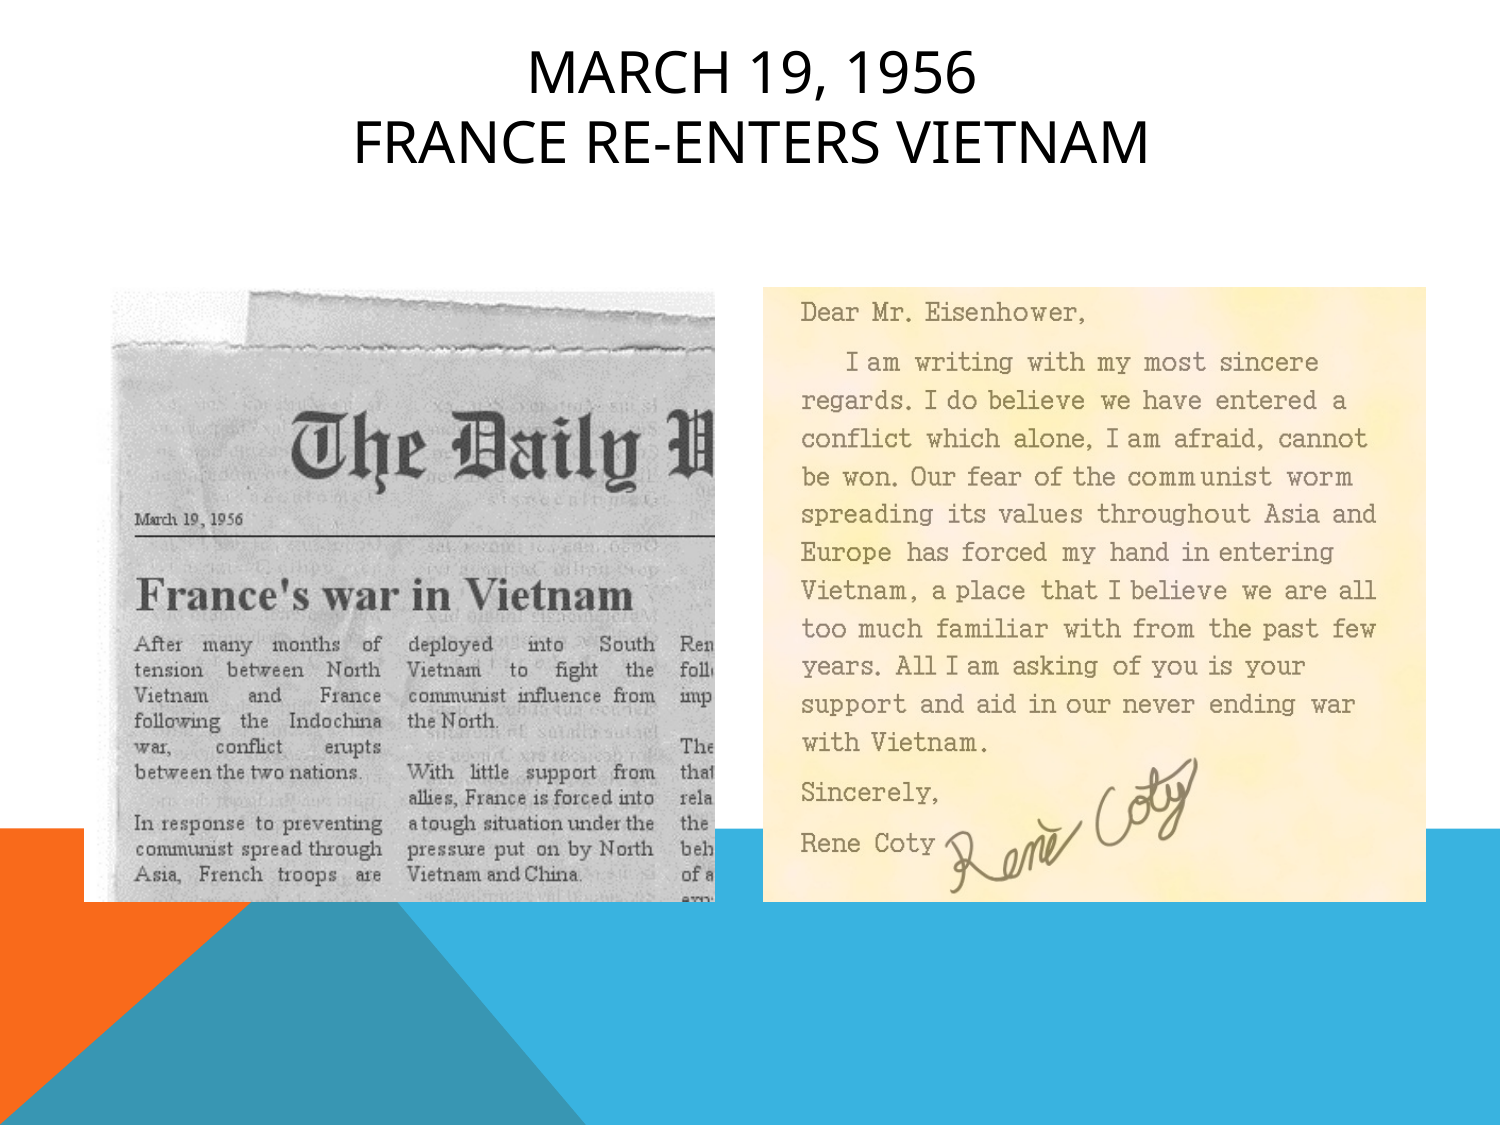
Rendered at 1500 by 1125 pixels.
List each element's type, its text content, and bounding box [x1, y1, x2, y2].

picture [84, 287, 715, 903]
picture [763, 287, 1427, 903]
title March 19, 1956 France re-enters Vietnam [135, 60, 1369, 150]
